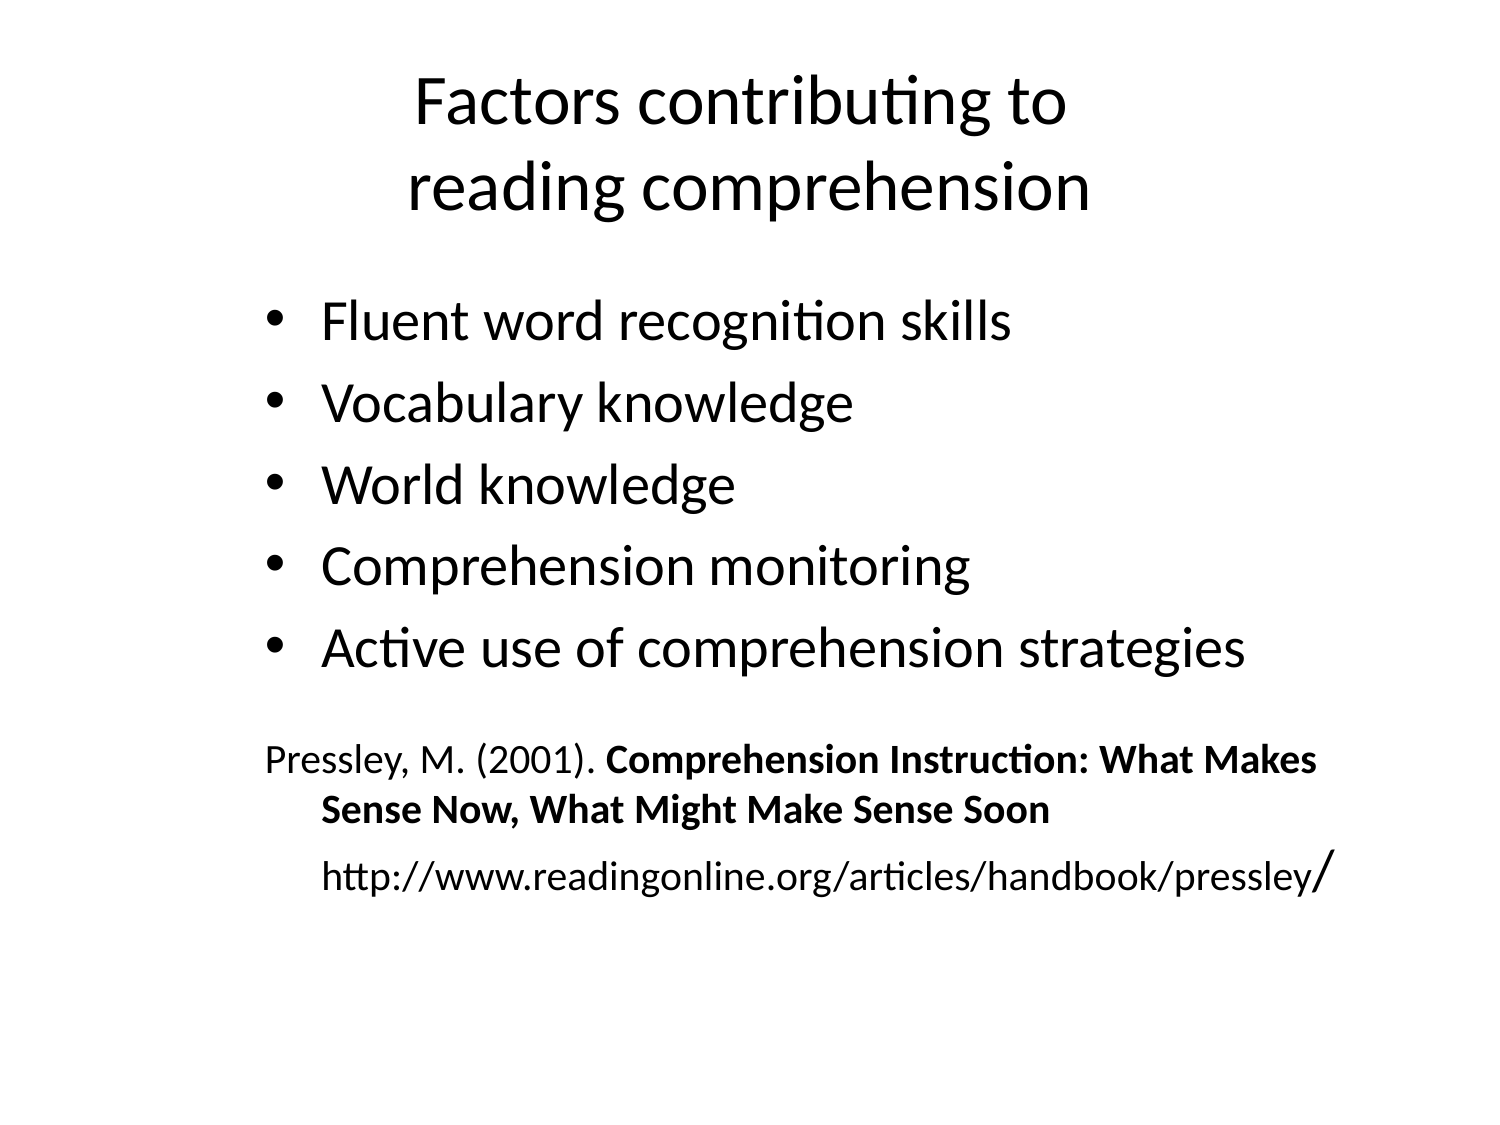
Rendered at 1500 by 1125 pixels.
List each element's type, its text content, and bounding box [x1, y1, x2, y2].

list Fluent word recognition skills Vocabulary knowledge World knowledge Comprehension monitoring Active use of comprehension strategies Pressley, M. (2001). Comprehension Instruction: What Makes Sense Now, What Might Make Sense Soon http://www.readingonline.org/articles/handbook/pressley/ [249, 275, 1388, 1050]
title Factors contributing to reading comprehension [75, 45, 1425, 233]
